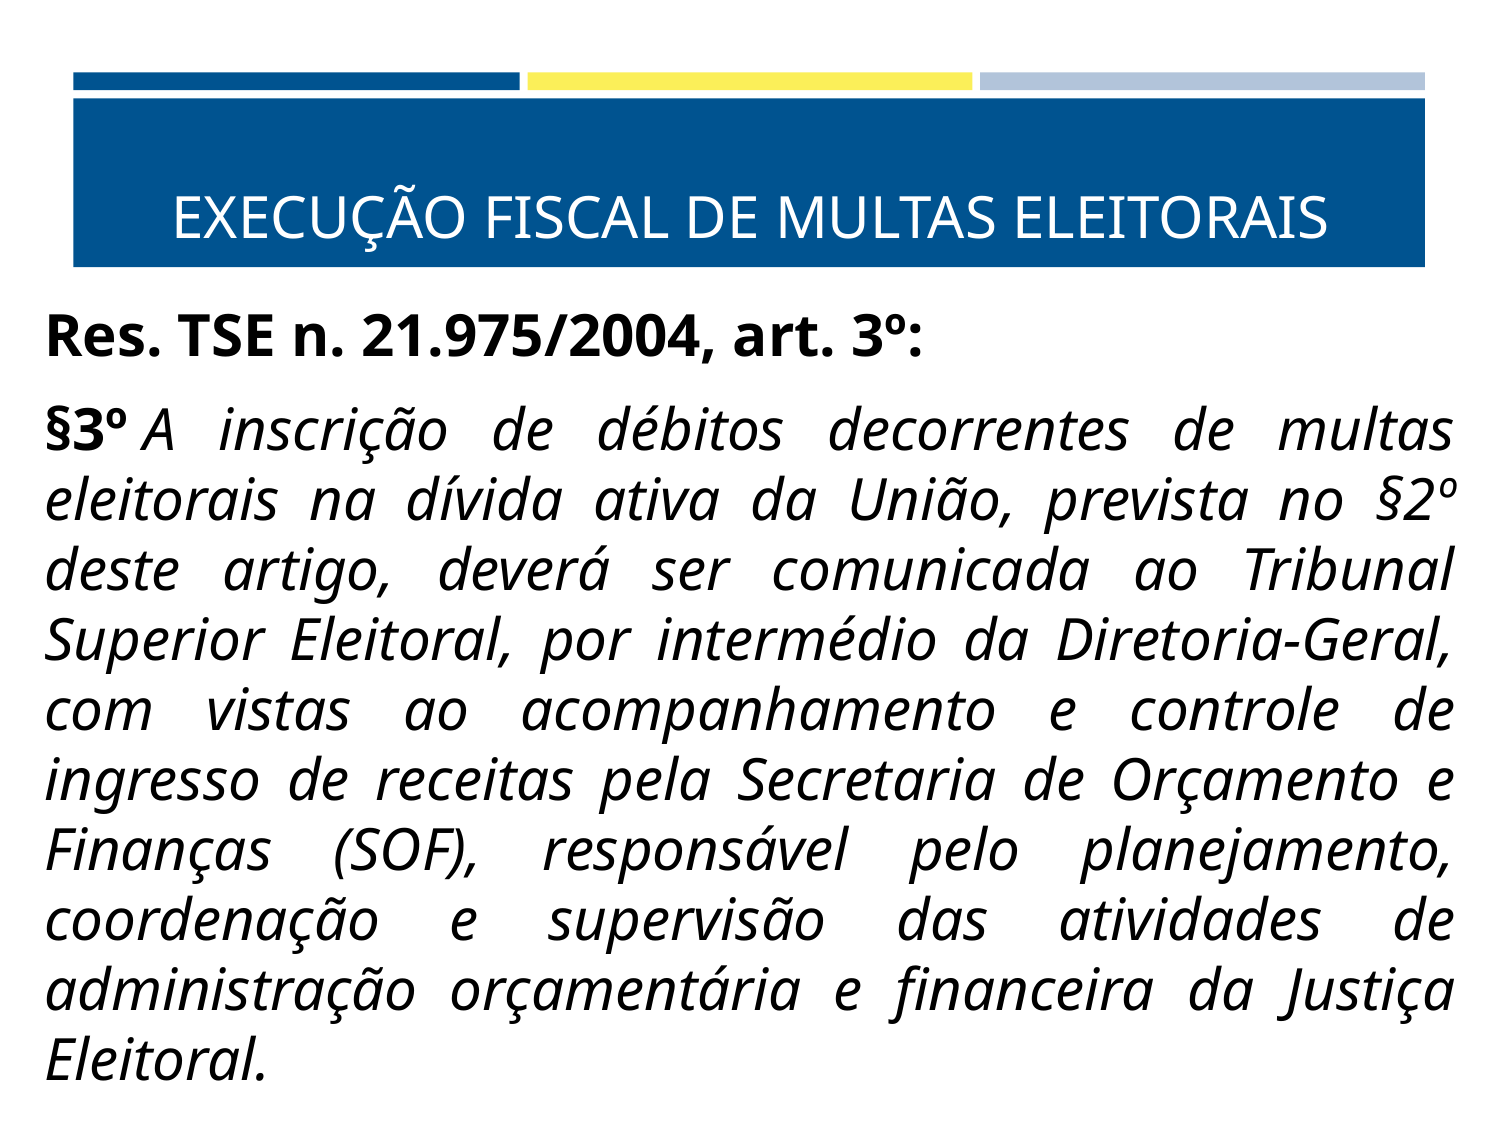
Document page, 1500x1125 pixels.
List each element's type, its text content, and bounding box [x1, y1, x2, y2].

list Res. TSE n. 21.975/2004, art. 3º: §3º A inscrição de débitos decorrentes de multas eleitorais na dívida ativa da União, prevista no §2º deste artigo, deverá ser comunicada ao Tribunal Superior Eleitoral, por intermédio da Diretoria-Geral, com vistas ao acompanhamento e controle de ingresso de receitas pela Secretaria de Orçamento e Finanças (SOF), responsável pelo planejamento, coordenação e supervisão das atividades de administração orçamentária e financeira da Justiça Eleitoral. [29, 290, 1471, 1071]
title EXECUÇÃO FISCAL DE MULTAS ELEITORAIS [95, 112, 1406, 259]
